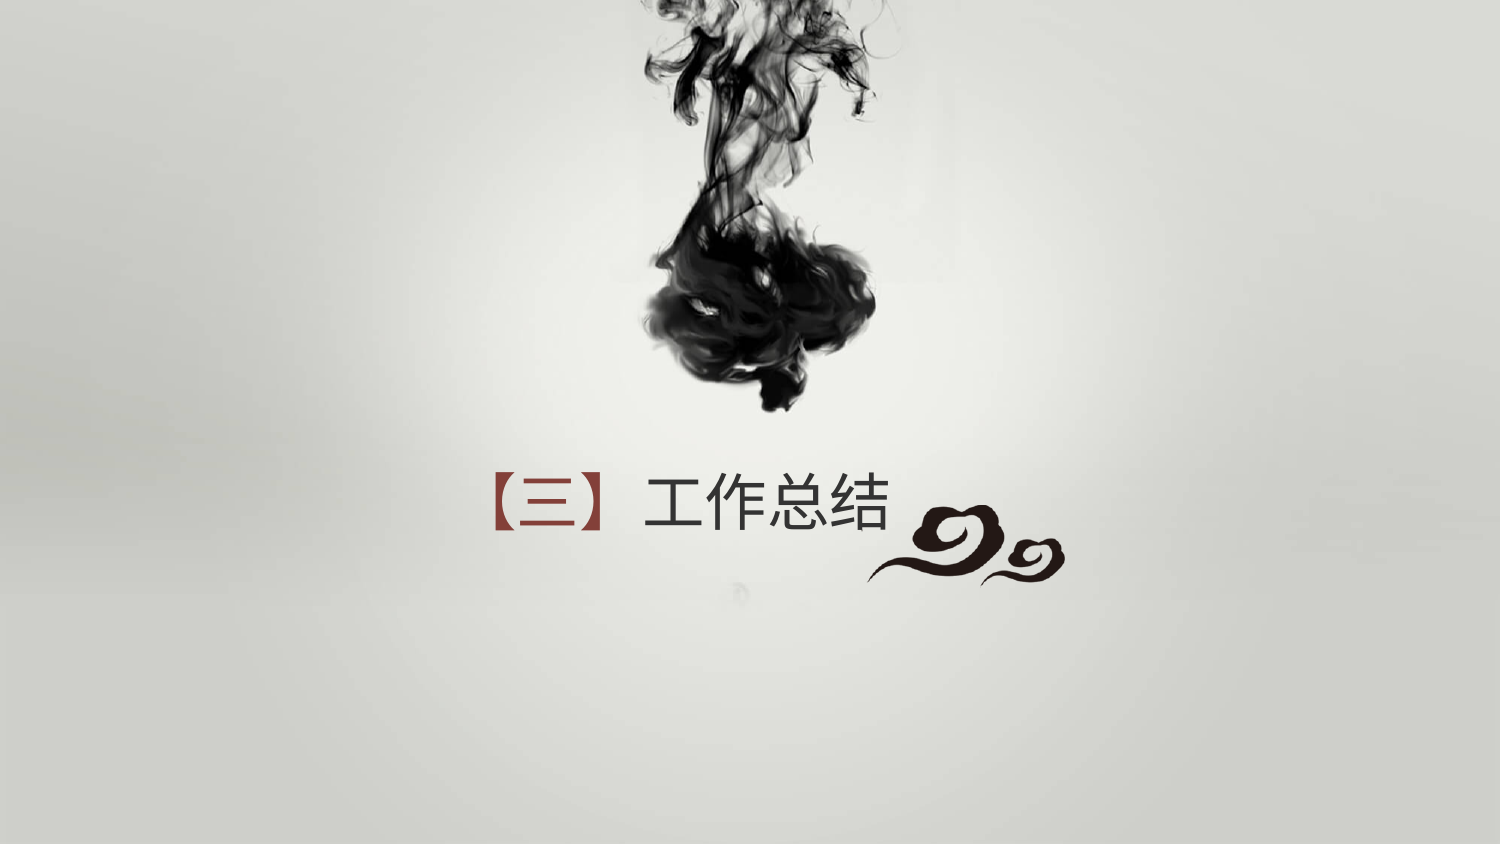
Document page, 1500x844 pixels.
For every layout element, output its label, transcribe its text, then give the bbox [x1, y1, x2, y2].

text_box 【三】工作总结 [439, 455, 1048, 546]
picture [0, 0, 1500, 844]
